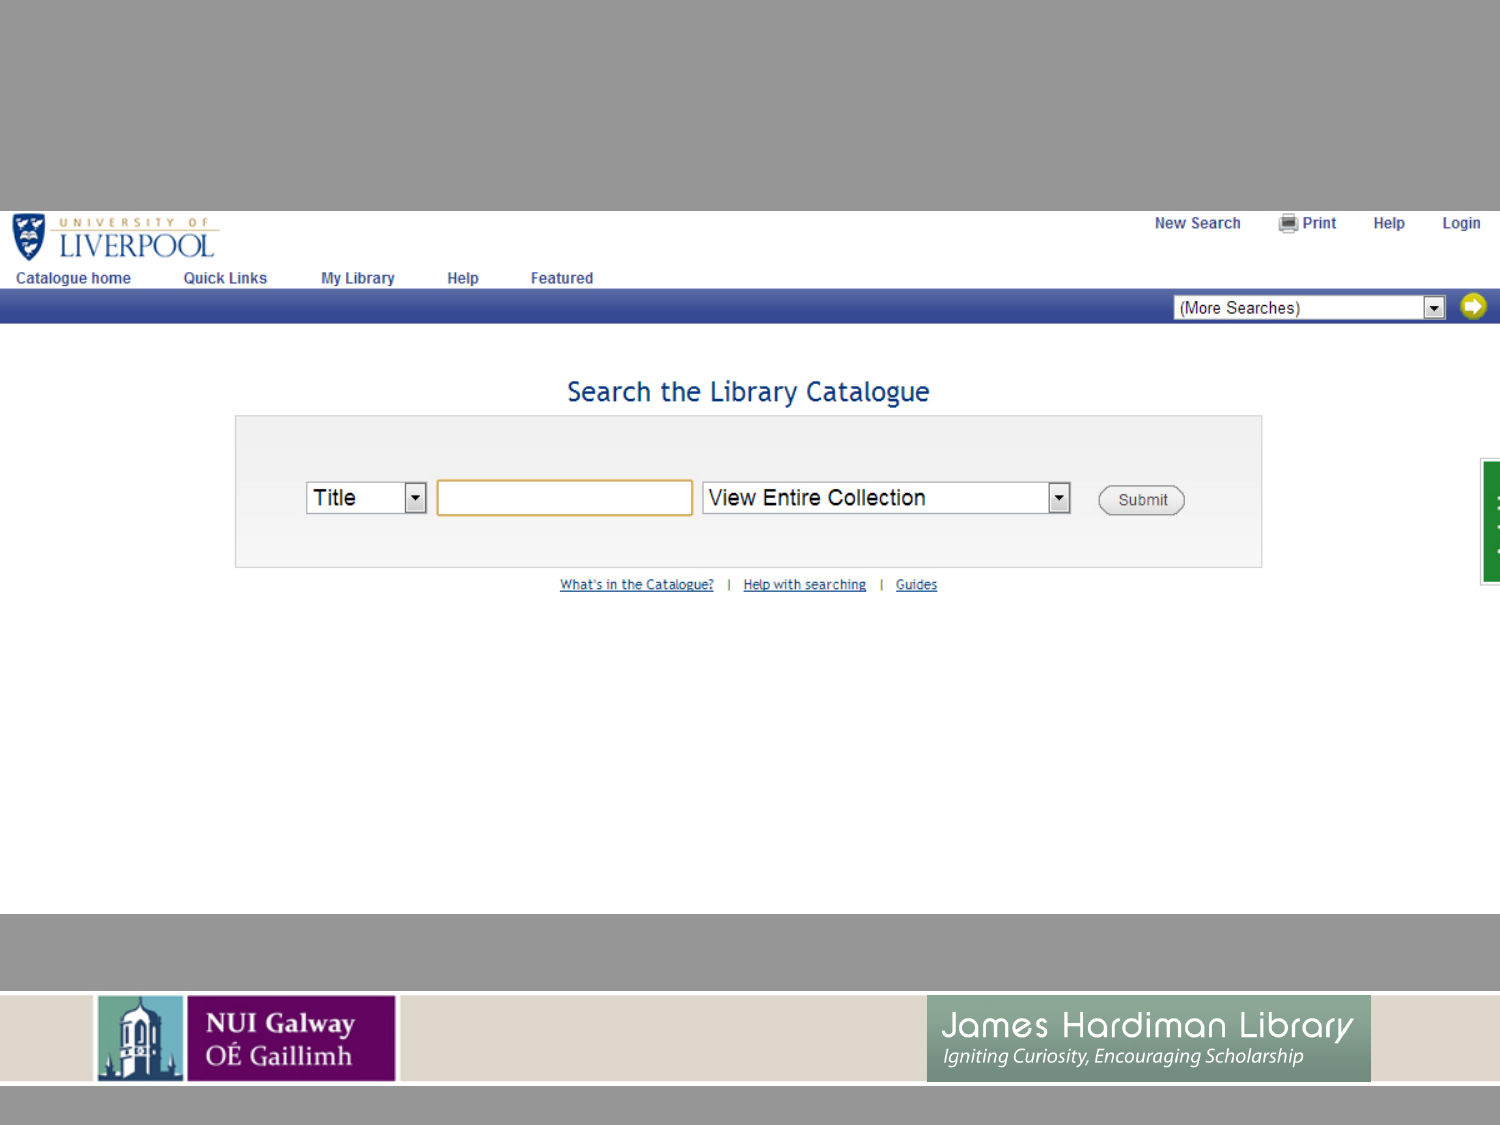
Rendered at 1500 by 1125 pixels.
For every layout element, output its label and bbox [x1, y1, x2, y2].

picture [0, 991, 1500, 1087]
picture [0, 211, 1500, 914]
